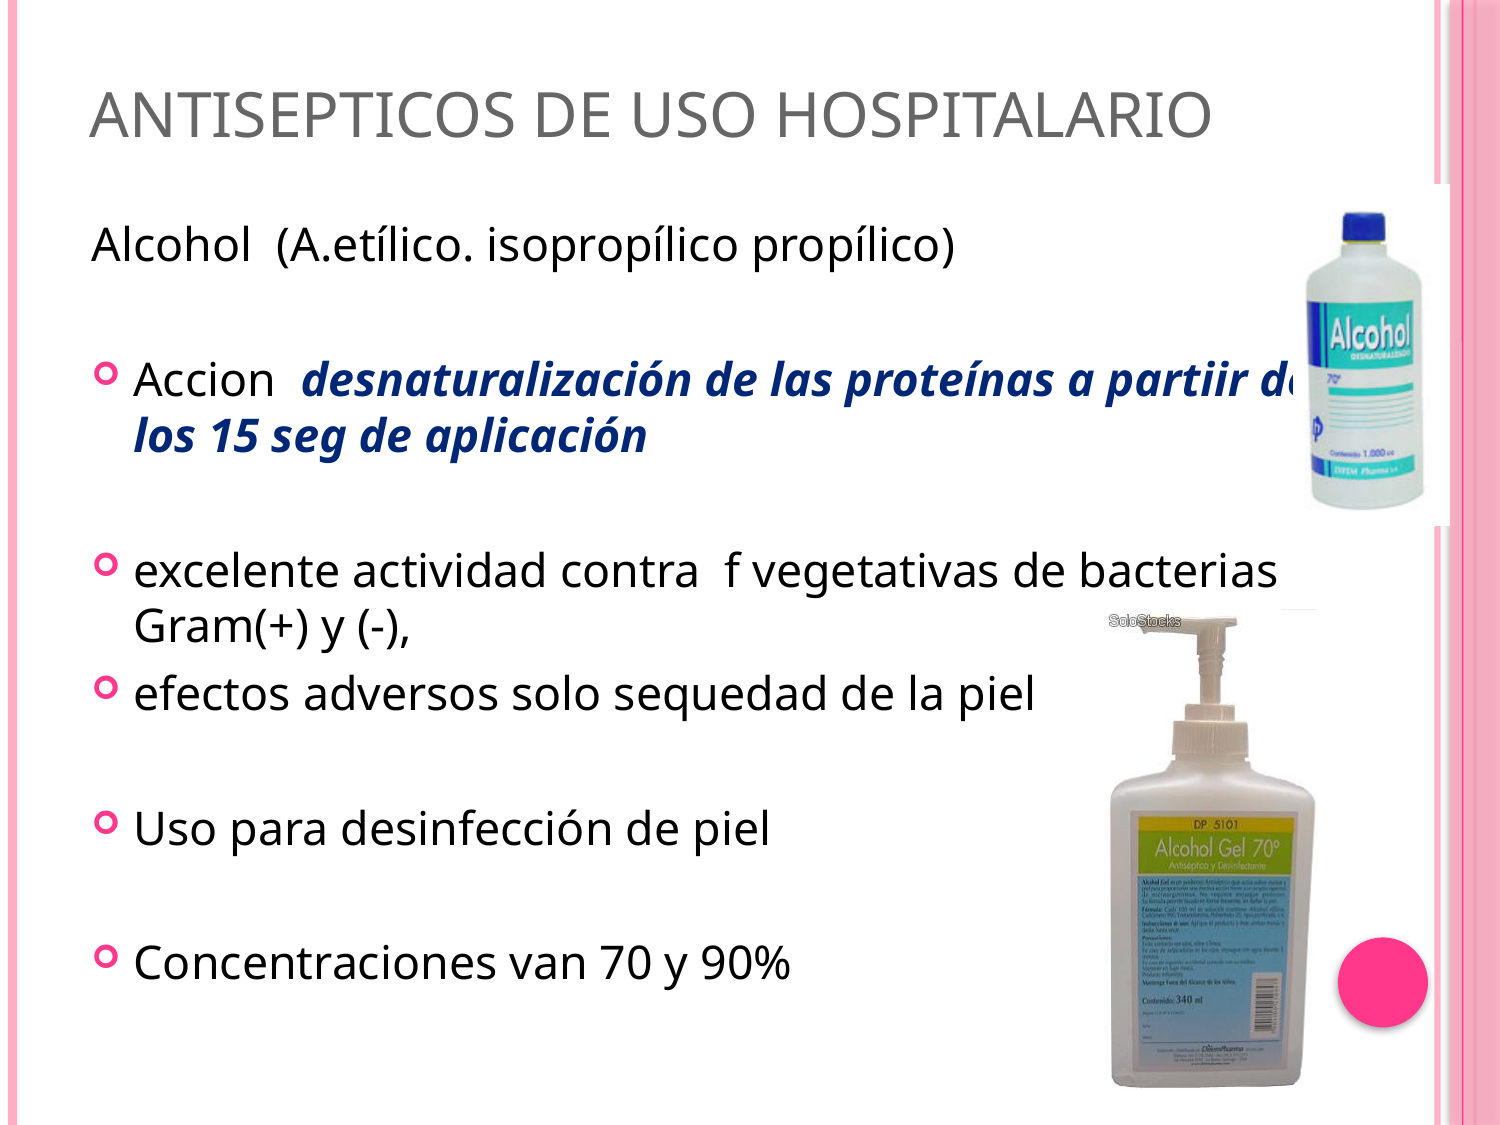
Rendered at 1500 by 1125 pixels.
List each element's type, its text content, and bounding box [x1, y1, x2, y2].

picture [1292, 184, 1451, 526]
picture [1103, 609, 1318, 1091]
list Alcohol (A.etílico. isopropílico propílico) Accion desnaturalización de las proteínas a partiir de los 15 seg de aplicación excelente actividad contra f vegetativas de bacterias Gram(+) y (-), efectos adversos solo sequedad de la piel Uso para desinfección de piel Concentraciones van 70 y 90% [76, 208, 1388, 1000]
text_box [12, 0, 138, 140]
title ANTISEPTICOS DE USO HOSPITALARIO [75, 45, 1300, 233]
